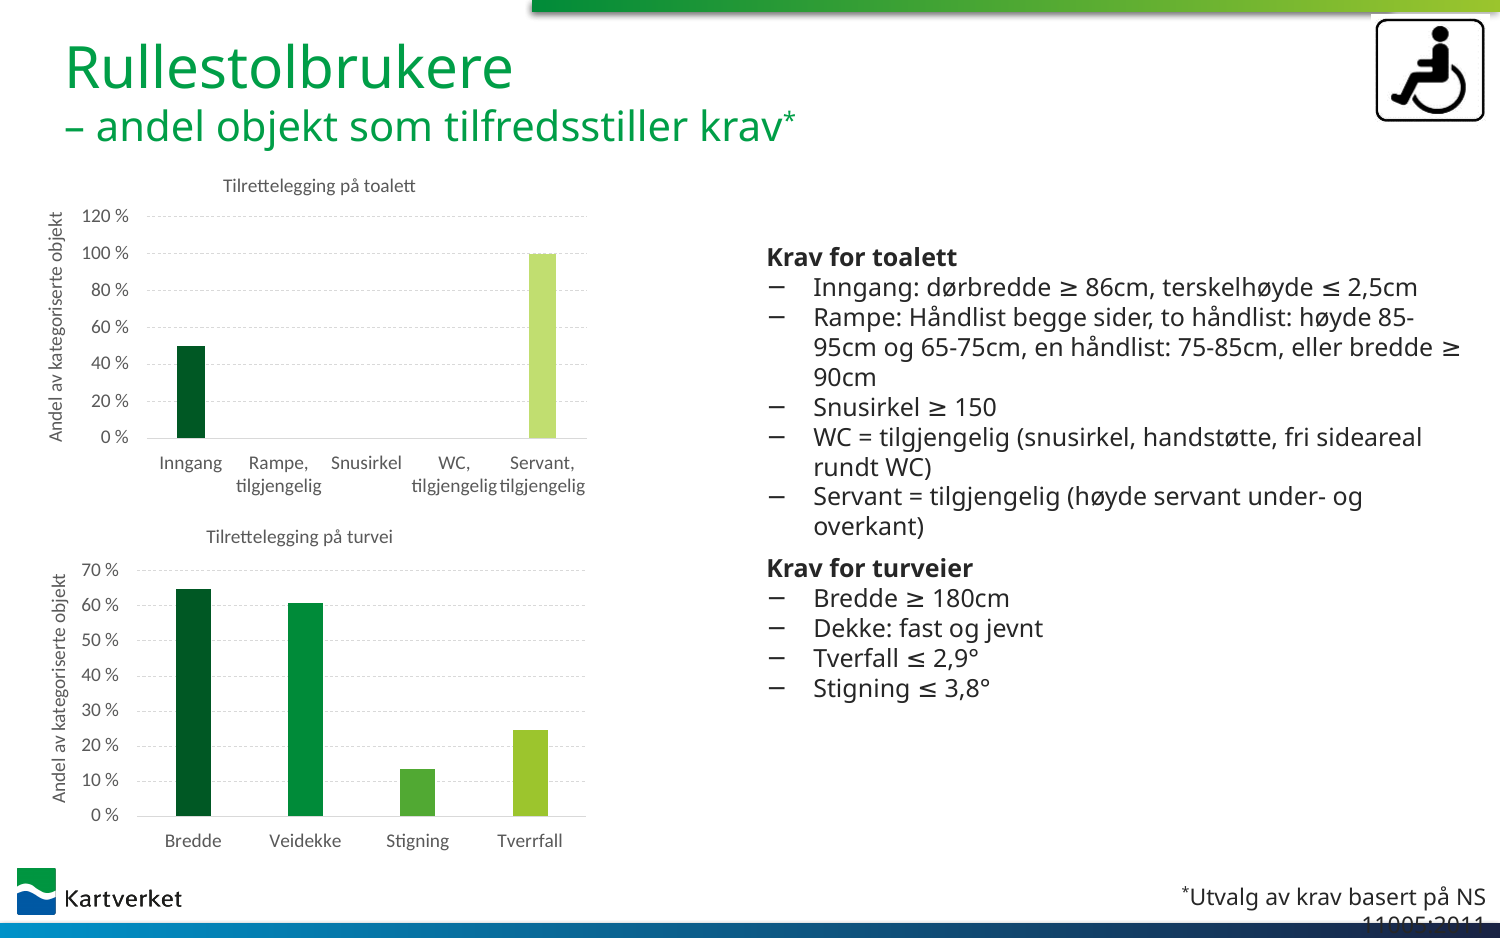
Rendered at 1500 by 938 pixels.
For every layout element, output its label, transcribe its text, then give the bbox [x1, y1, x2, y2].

picture [1371, 13, 1491, 127]
picture [41, 520, 598, 859]
text_box Krav for turveier Bredde ≥ 180cm Dekke: fast og jevnt Tverfall ≤ 2,9° Stigning ≤ 3,8° [751, 545, 1483, 710]
picture [41, 166, 598, 505]
text_box Krav for toalett Inngang: dørbredde ≥ 86cm, terskelhøyde ≤ 2,5cm Rampe: Håndlist begge sider, to håndlist: høyde 85-95cm og 65-75cm, en håndlist: 75-85cm, eller bredde ≥ 90cm Snusirkel ≥ 150 WC = tilgjengelig (snusirkel, handstøtte, fri sideareal rundt WC) Servant = tilgjengelig (høyde servant under- og overkant) [751, 234, 1483, 545]
text_box *Utvalg av krav basert på NS 11005:2011 [1068, 873, 1500, 938]
text_box Rullestolbrukere – andel objekt som tilfredsstiller krav* [49, 14, 1431, 158]
